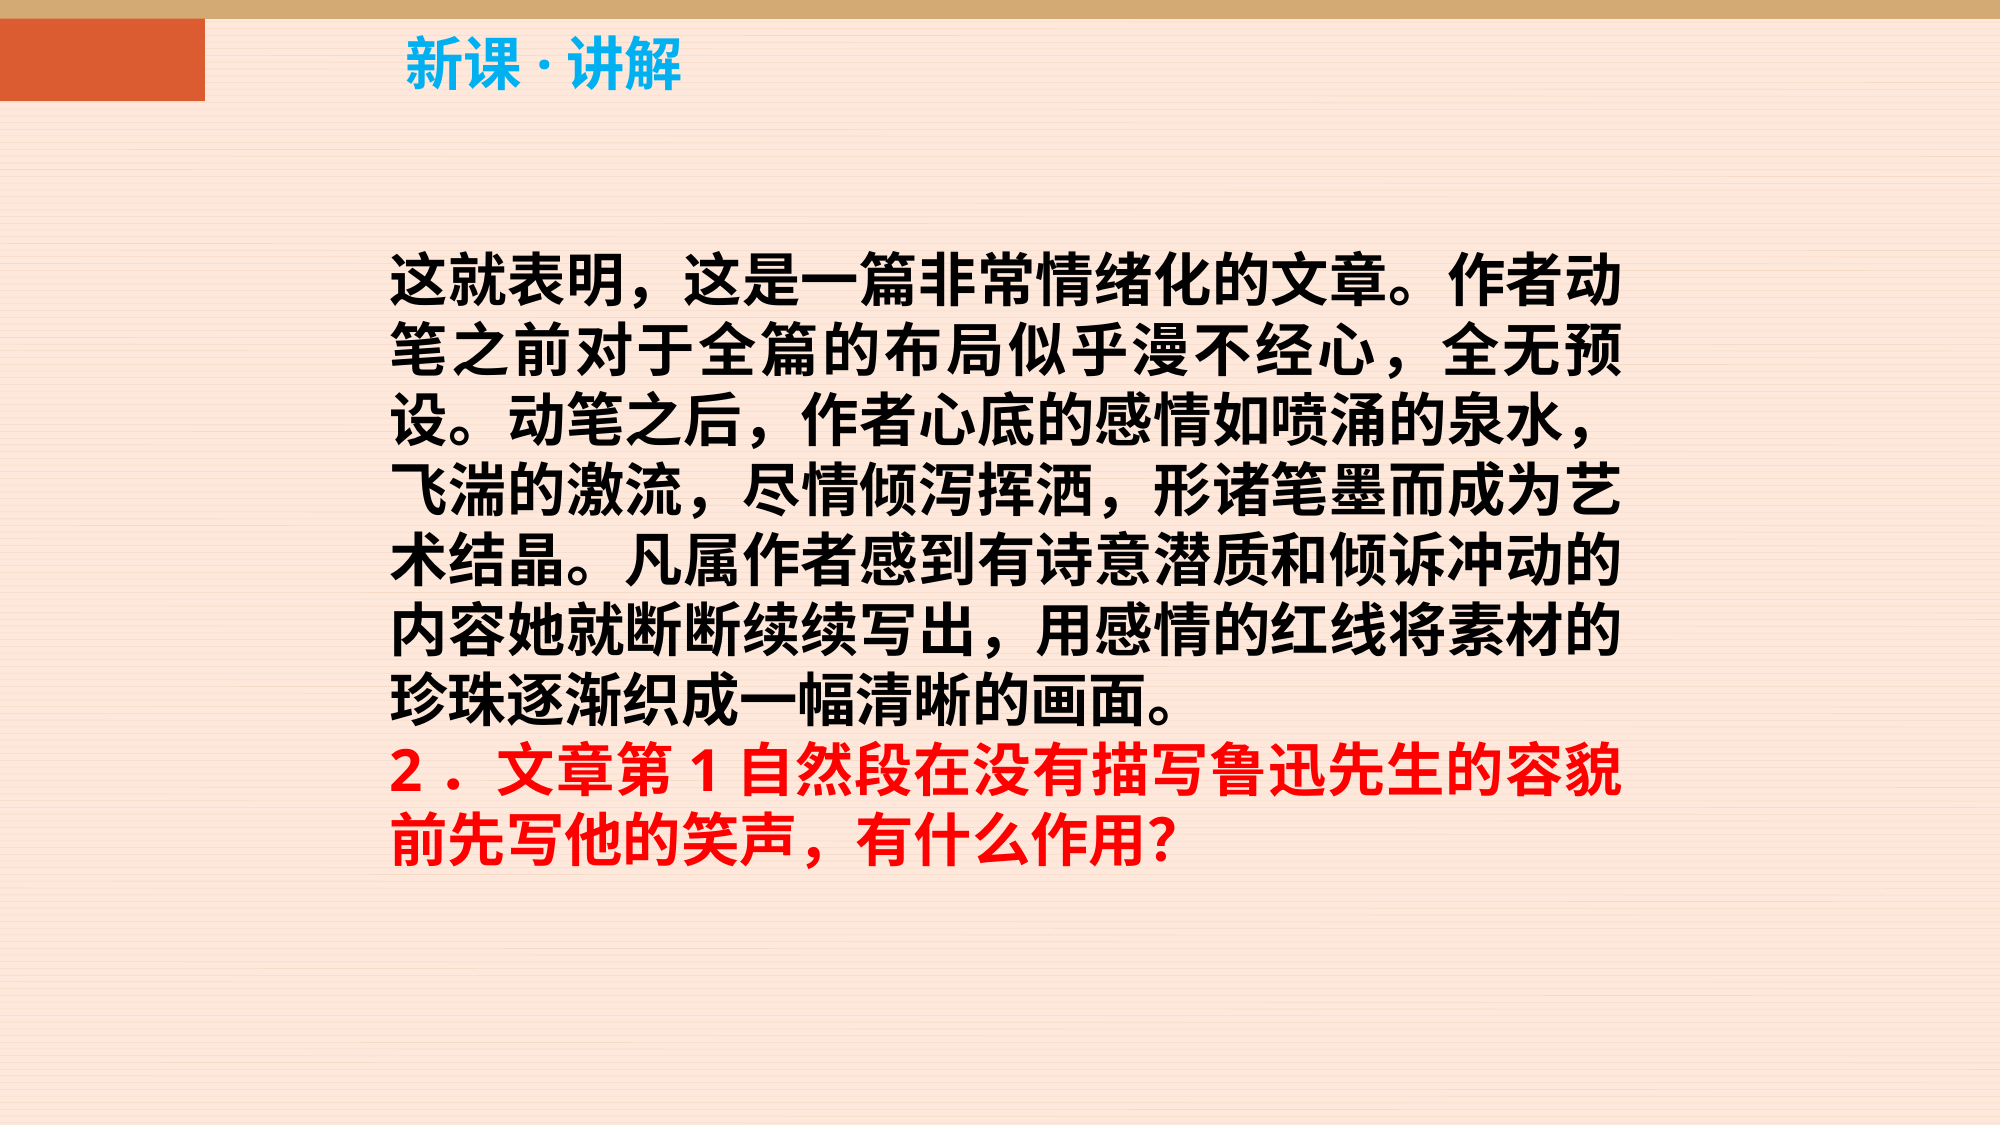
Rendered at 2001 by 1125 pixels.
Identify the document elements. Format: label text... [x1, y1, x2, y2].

text_box 这就表明，这是一篇非常情绪化的文章。作者动笔之前对于全篇的布局似乎漫不经心，全无预设。动笔之后，作者心底的感情如喷涌的泉水，飞湍的激流，尽情倾泻挥洒，形诸笔墨而成为艺术结晶。凡属作者感到有诗意潜质和倾诉冲动的内容她就断断续续写出，用感情的红线将素材的珍珠逐渐织成一幅清晰的画面。 2．文章第1自然段在没有描写鲁迅先生的容貌前先写他的笑声，有什么作用？ [374, 236, 1638, 881]
text_box 新课·讲解 [353, 20, 736, 104]
